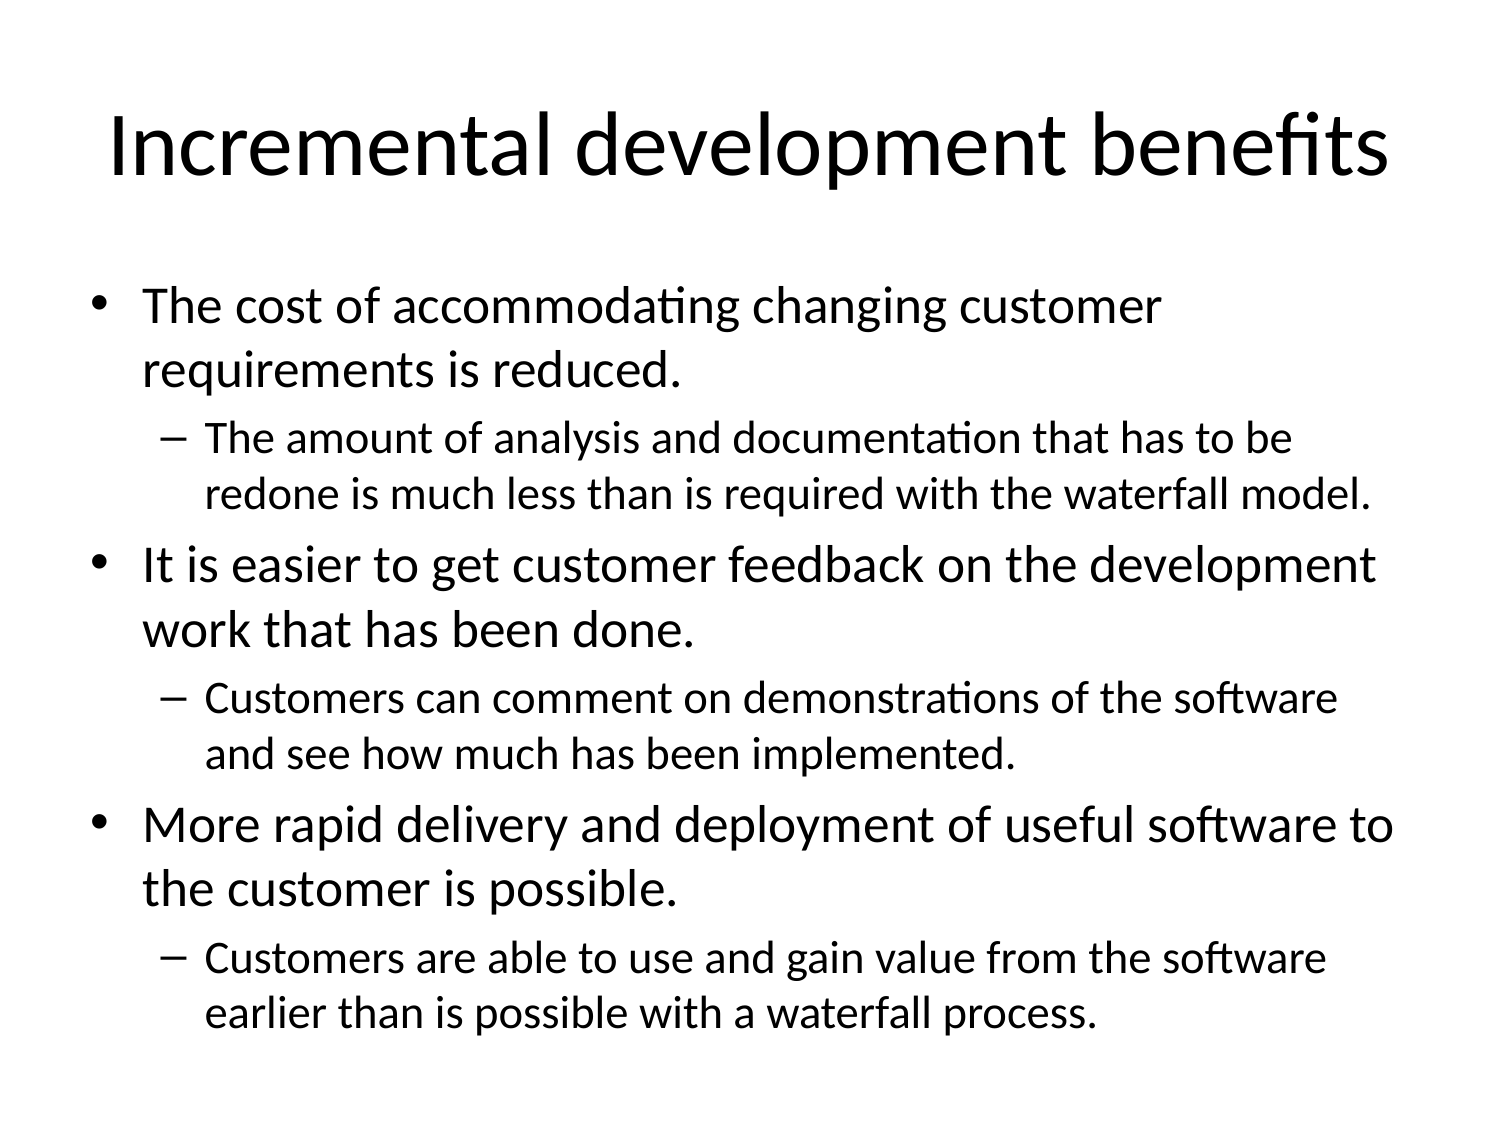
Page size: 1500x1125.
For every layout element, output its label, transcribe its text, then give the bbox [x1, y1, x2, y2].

list The cost of accommodating changing customer requirements is reduced. The amount of analysis and documentation that has to be redone is much less than is required with the waterfall model. It is easier to get customer feedback on the development work that has been done. Customers can comment on demonstrations of the software and see how much has been implemented. More rapid delivery and deployment of useful software to the customer is possible. Customers are able to use and gain value from the software earlier than is possible with a waterfall process. [75, 262, 1425, 1050]
title Incremental development benefits [75, 45, 1425, 233]
